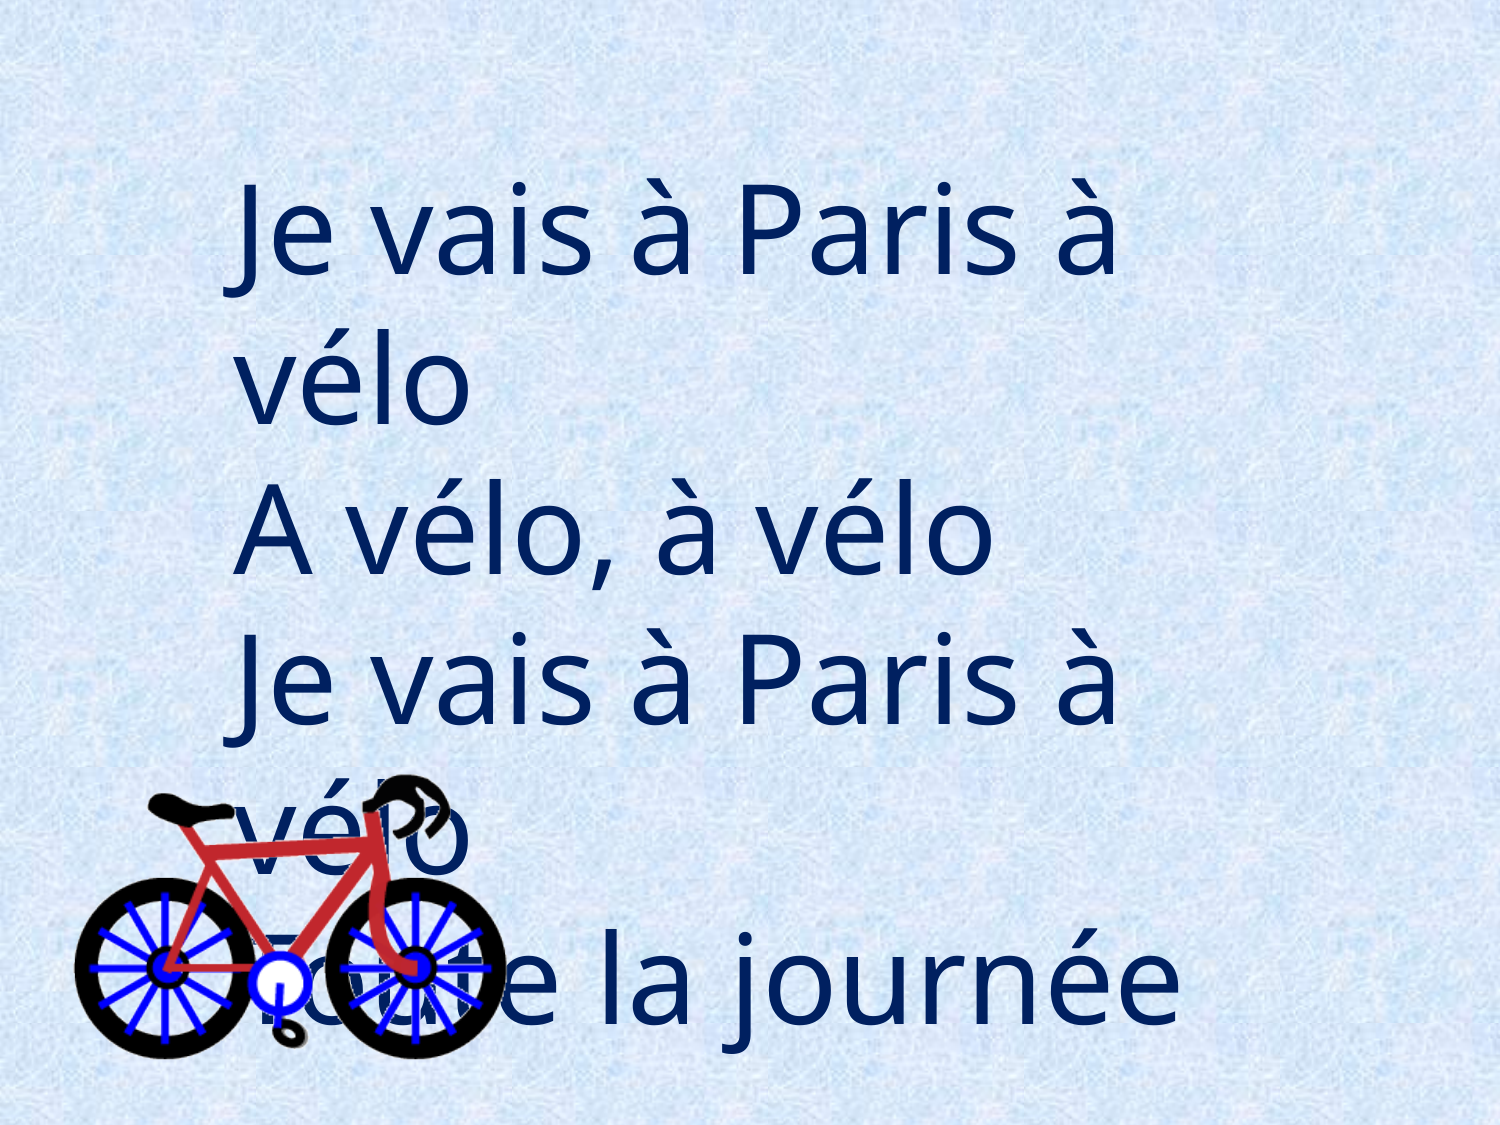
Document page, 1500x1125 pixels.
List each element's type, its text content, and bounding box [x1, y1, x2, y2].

picture [0, 0, 1500, 1125]
text_box Je vais à Paris à vélo A vélo, à vélo Je vais à Paris à vélo Toute la journée [218, 101, 1353, 1057]
